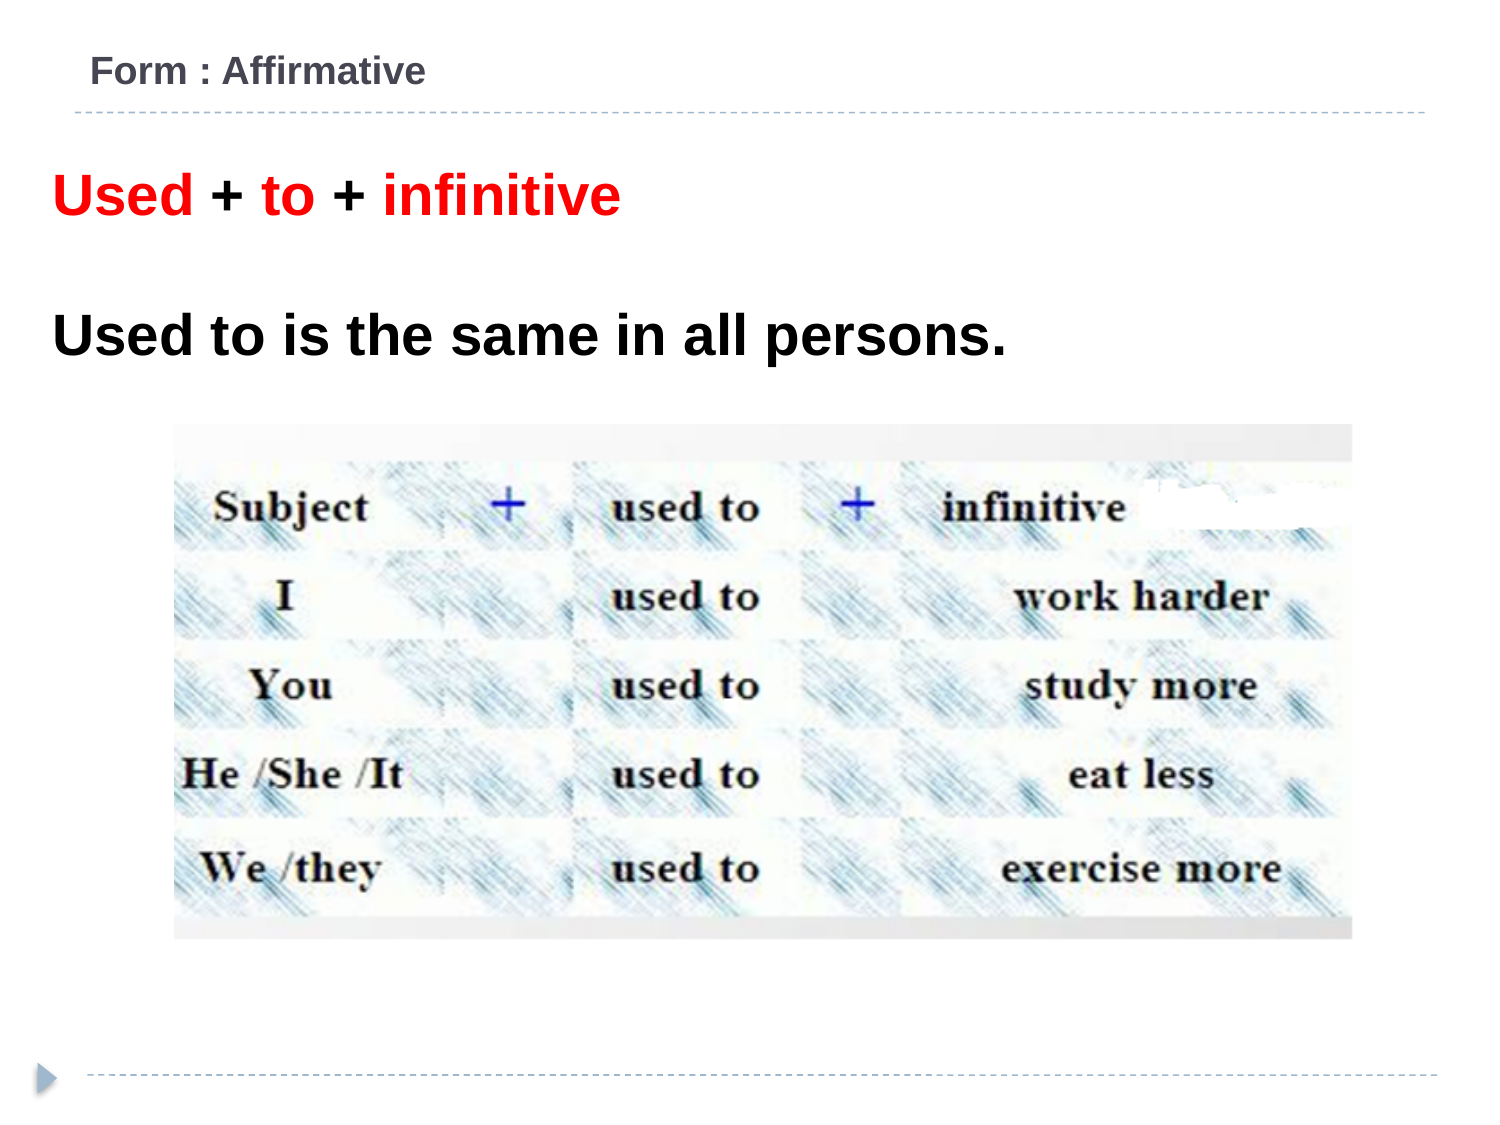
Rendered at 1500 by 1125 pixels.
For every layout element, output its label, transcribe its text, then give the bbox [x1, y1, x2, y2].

picture [174, 424, 1435, 988]
title Form : Affirmative [75, 37, 1425, 100]
text_box Used + to + infinitive Used to is the same in all persons. [37, 149, 1363, 515]
